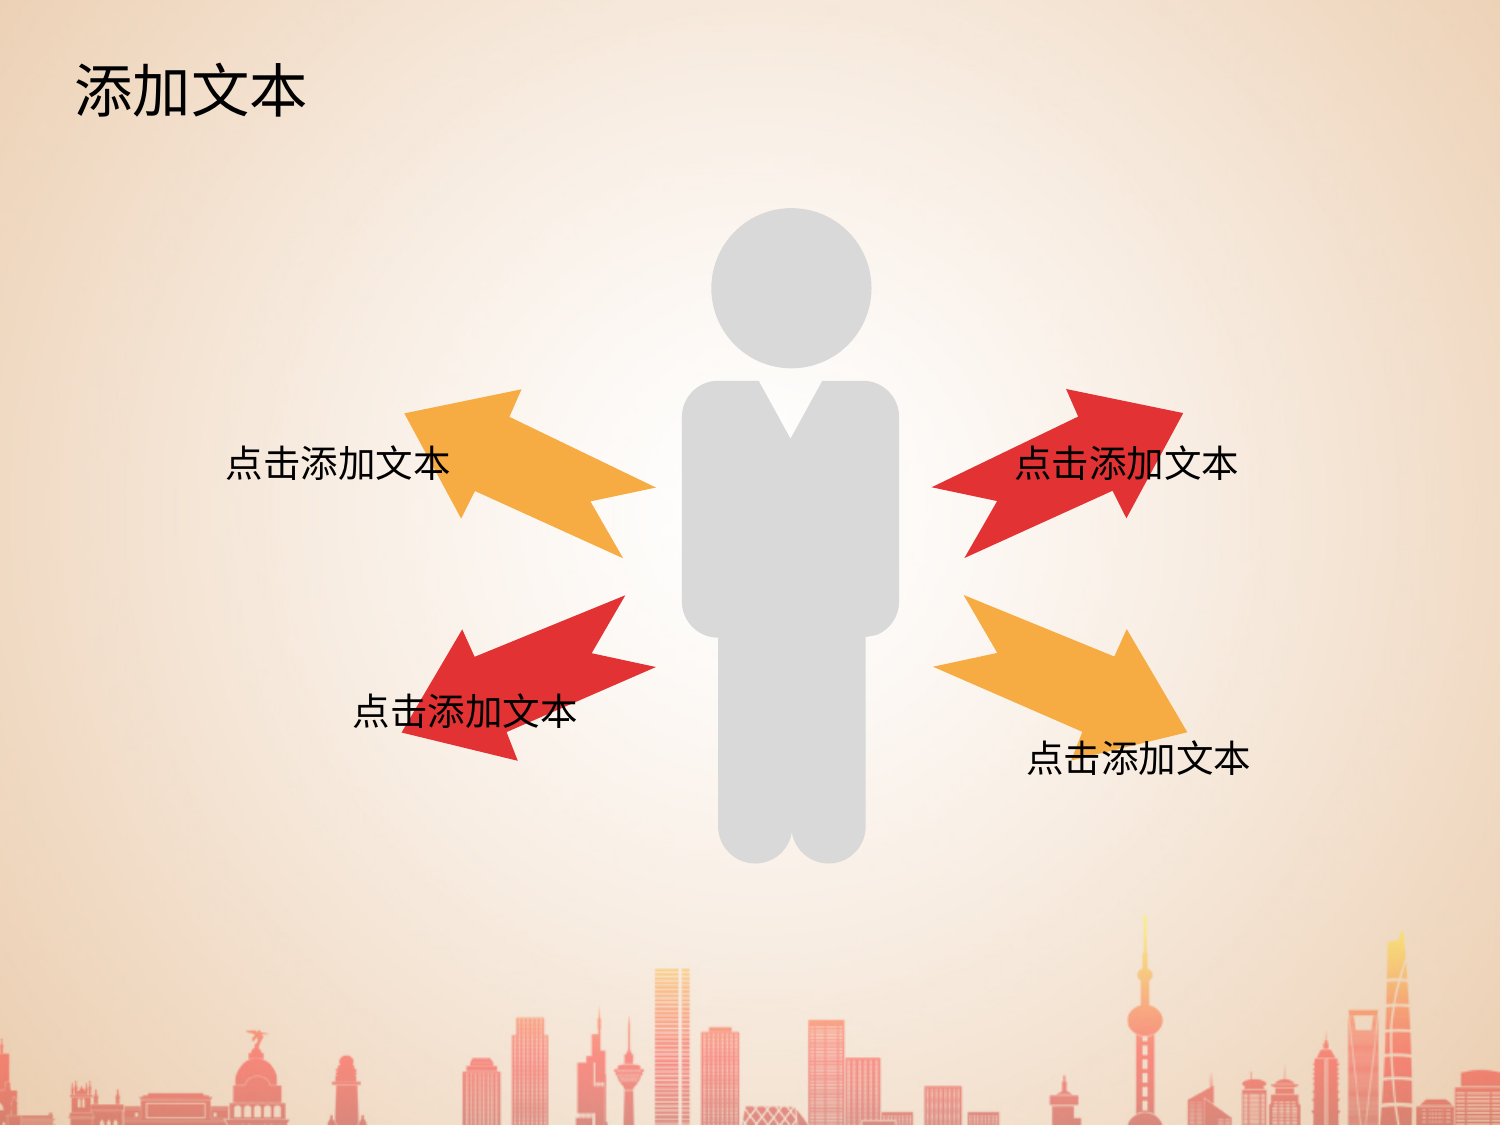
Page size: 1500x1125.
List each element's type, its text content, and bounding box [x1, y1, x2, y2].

text_box 点击添加文本 [1011, 727, 1266, 788]
picture [0, 0, 1500, 1125]
text_box 添加文本 [60, 46, 323, 132]
text_box [930, 593, 1187, 727]
text_box [427, 741, 520, 763]
text_box [1041, 386, 1186, 432]
text_box [402, 387, 659, 561]
text_box [929, 452, 1143, 560]
text_box 点击添加文本 [999, 432, 1255, 493]
text_box 点击添加文本 [210, 432, 469, 493]
text_box [430, 593, 659, 697]
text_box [681, 207, 900, 864]
text_box 点击添加文本 [337, 680, 593, 741]
